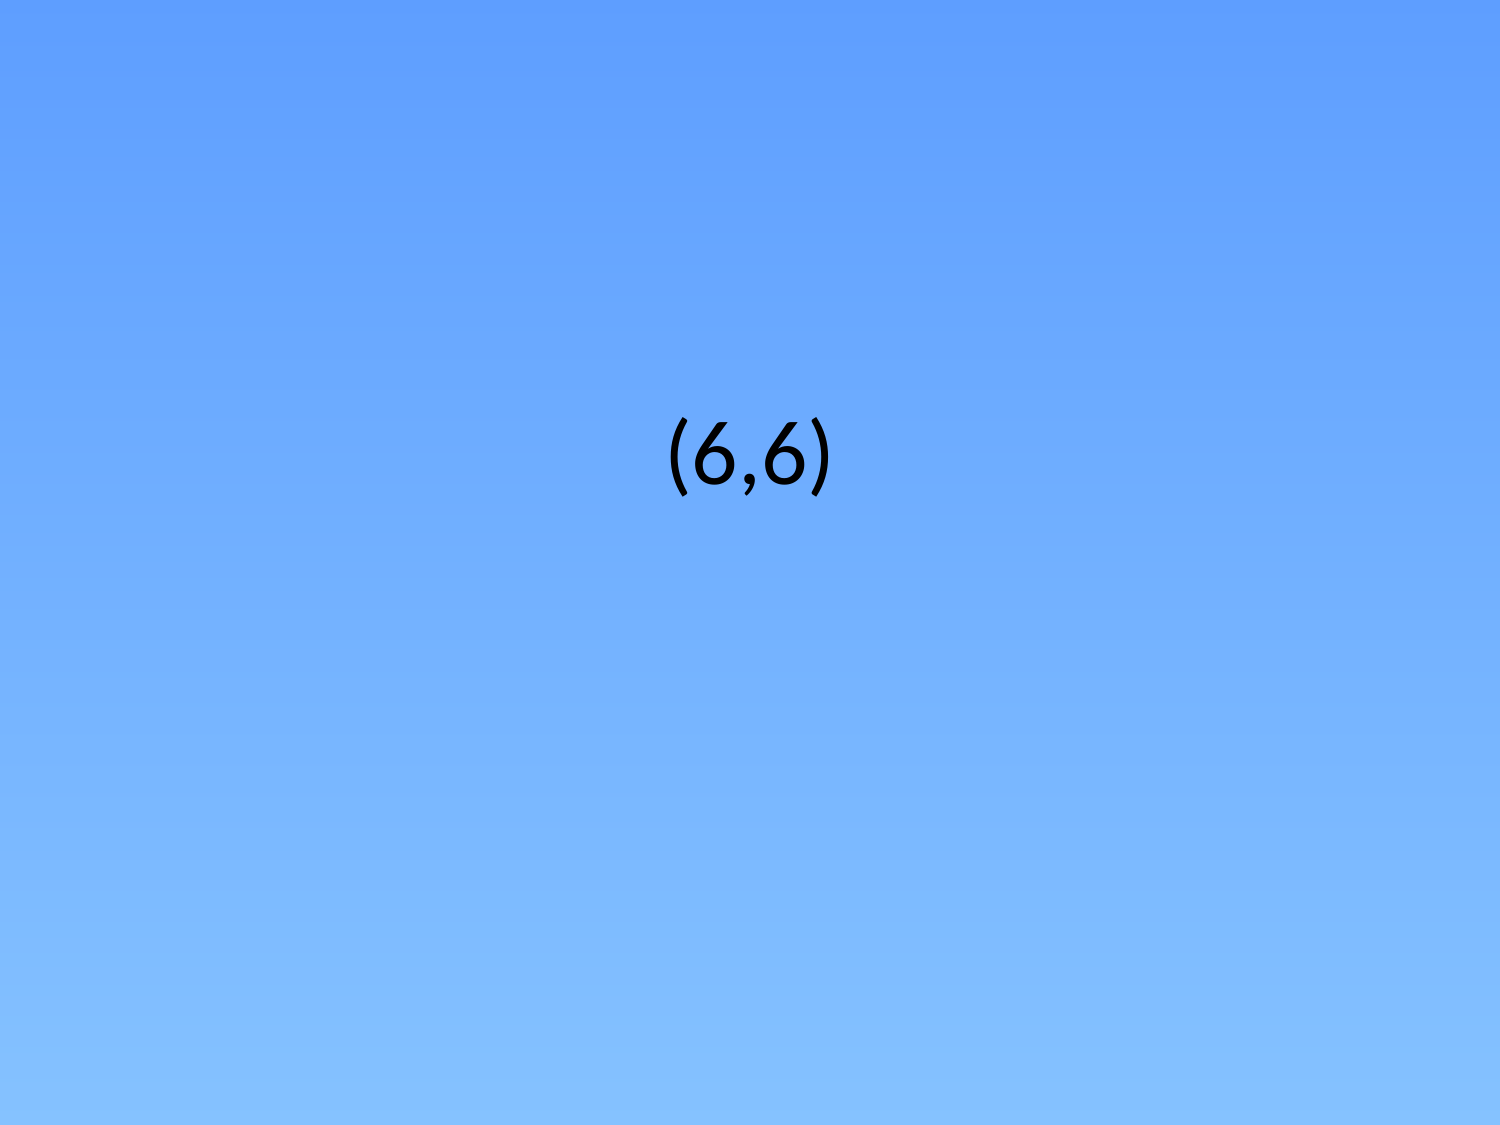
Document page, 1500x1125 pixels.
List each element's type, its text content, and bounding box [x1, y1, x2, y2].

title (6,6) [74, 44, 1426, 851]
